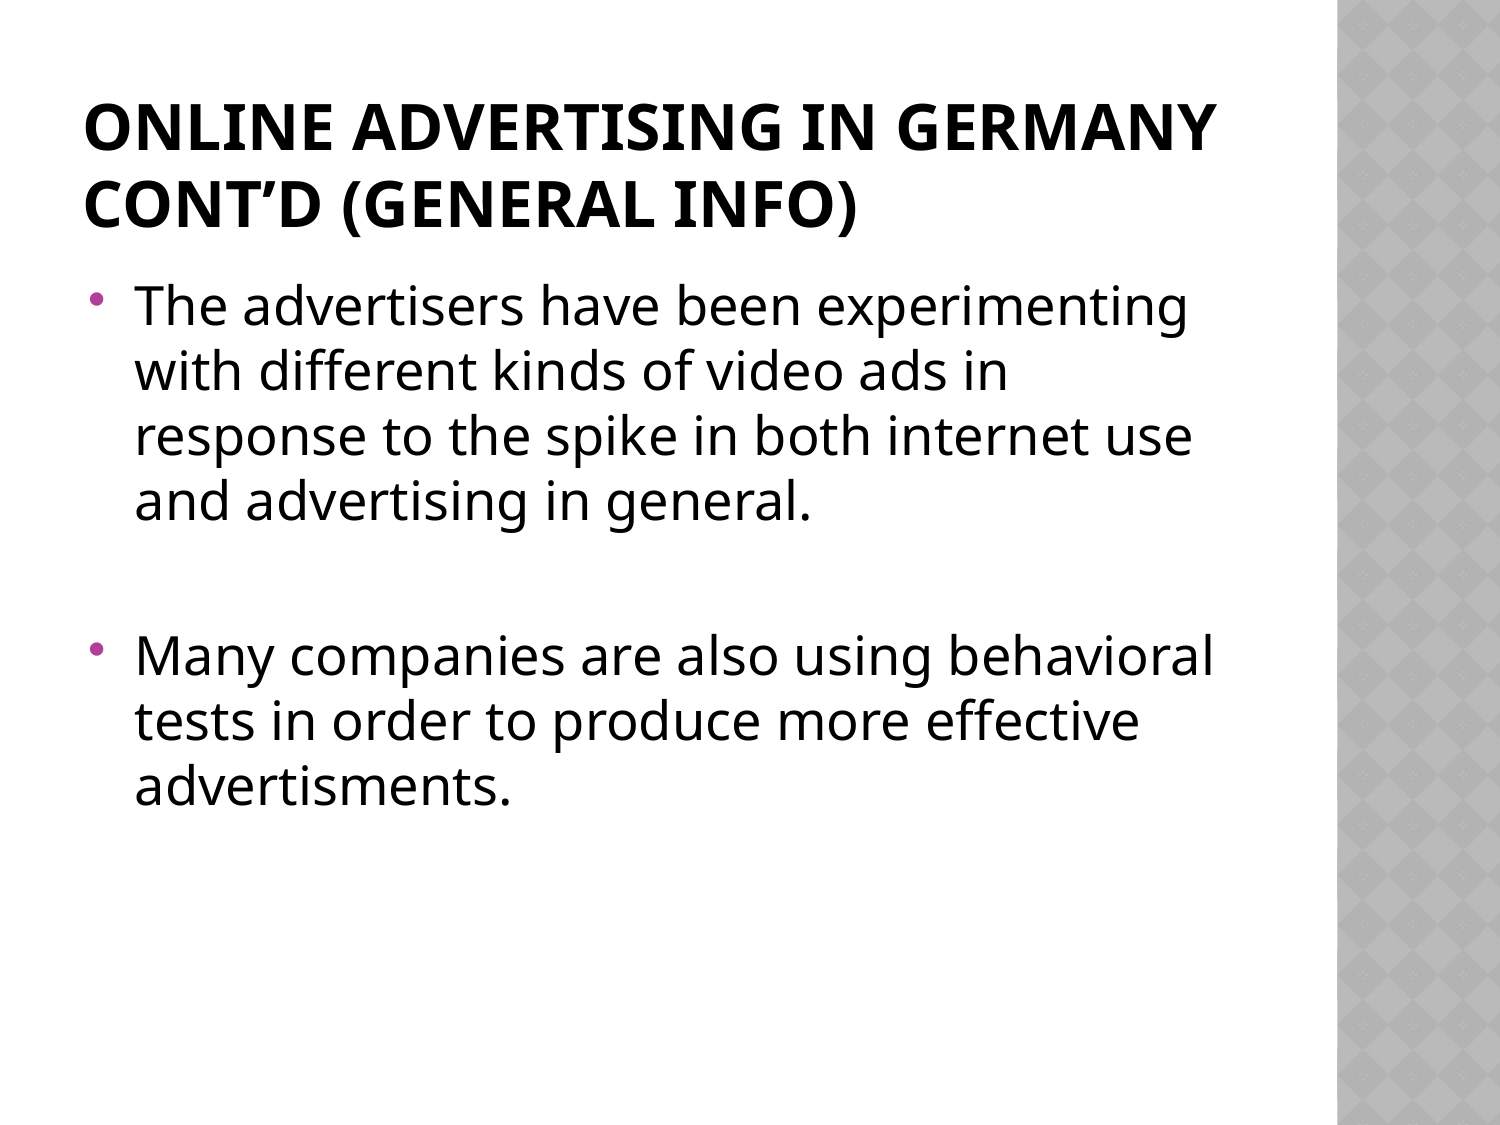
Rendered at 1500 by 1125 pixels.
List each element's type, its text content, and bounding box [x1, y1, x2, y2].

title Online Advertising in Germany Cont’d (General Info) [75, 52, 1263, 240]
list The advertisers have been experimenting with different kinds of video ads in response to the spike in both internet use and advertising in general. Many companies are also using behavioral tests in order to produce more effective advertisments. [74, 263, 1263, 1060]
